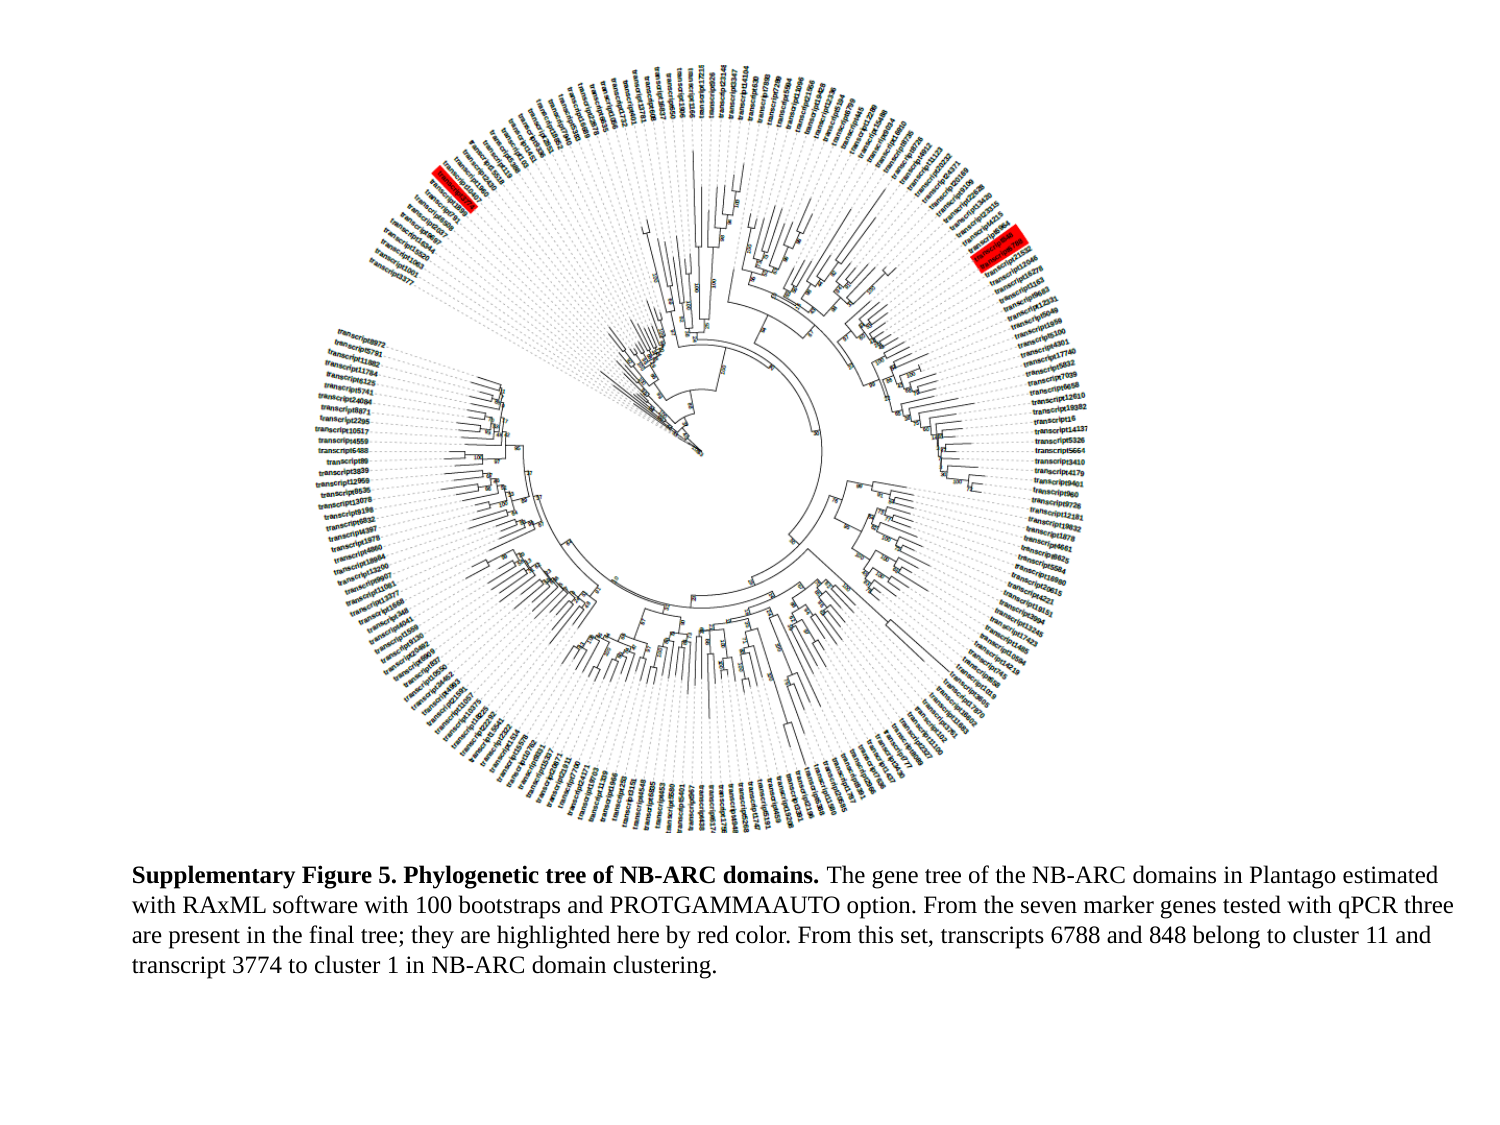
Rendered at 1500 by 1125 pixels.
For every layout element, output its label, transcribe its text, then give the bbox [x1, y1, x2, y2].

picture [309, 65, 1088, 833]
text_box Supplementary Figure 5. Phylogenetic tree of NB-ARC domains. The gene tree of the NB-ARC domains in Plantago estimated with RAxML software with 100 bootstraps and PROTGAMMAAUTO option. From the seven marker genes tested with qPCR three are present in the final tree; they are highlighted here by red color. From this set, transcripts 6788 and 848 belong to cluster 11 and transcript 3774 to cluster 1 in NB-ARC domain clustering. [117, 851, 1476, 987]
